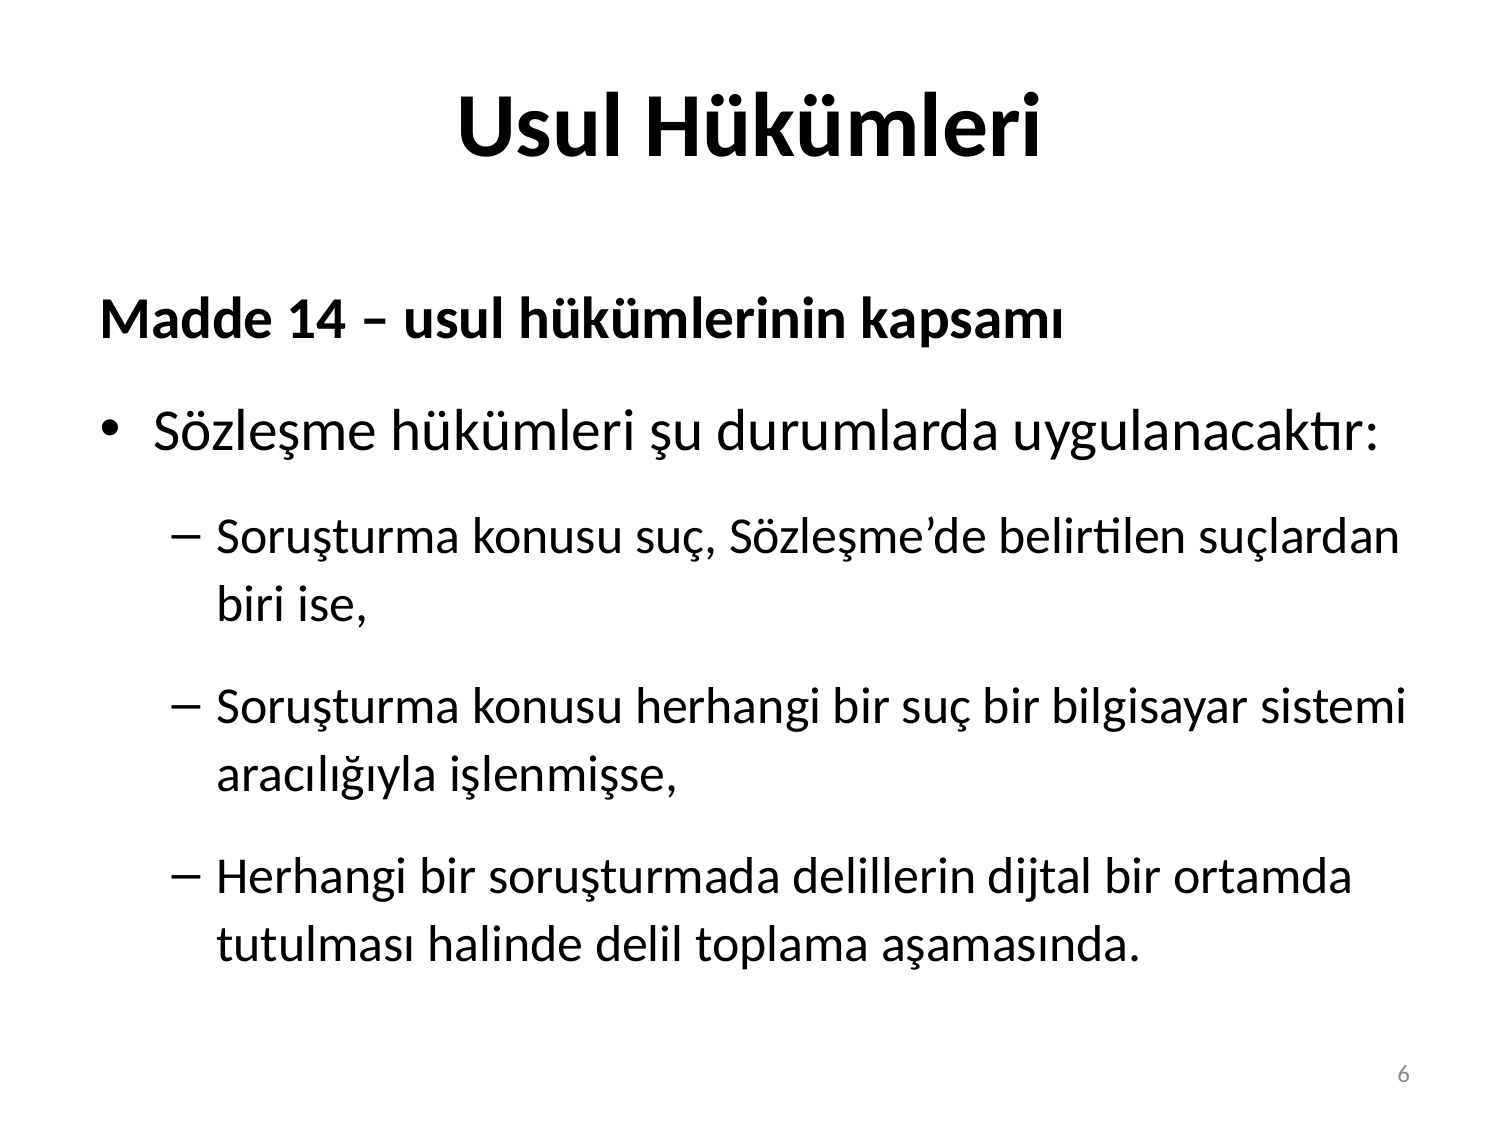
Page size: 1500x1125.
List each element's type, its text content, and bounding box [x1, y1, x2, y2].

slide_number 6 [1074, 1042, 1425, 1103]
list Madde 14 – usul hükümlerinin kapsamı Sözleşme hükümleri şu durumlarda uygulanacaktır: Soruşturma konusu suç, Sözleşme’de belirtilen suçlardan biri ise, Soruşturma konusu herhangi bir suç bir bilgisayar sistemi aracılığıyla işlenmişse, Herhangi bir soruşturmada delillerin dijtal bir ortamda tutulması halinde delil toplama aşamasında. [84, 264, 1435, 1043]
title Usul Hükümleri [74, 44, 1426, 196]
